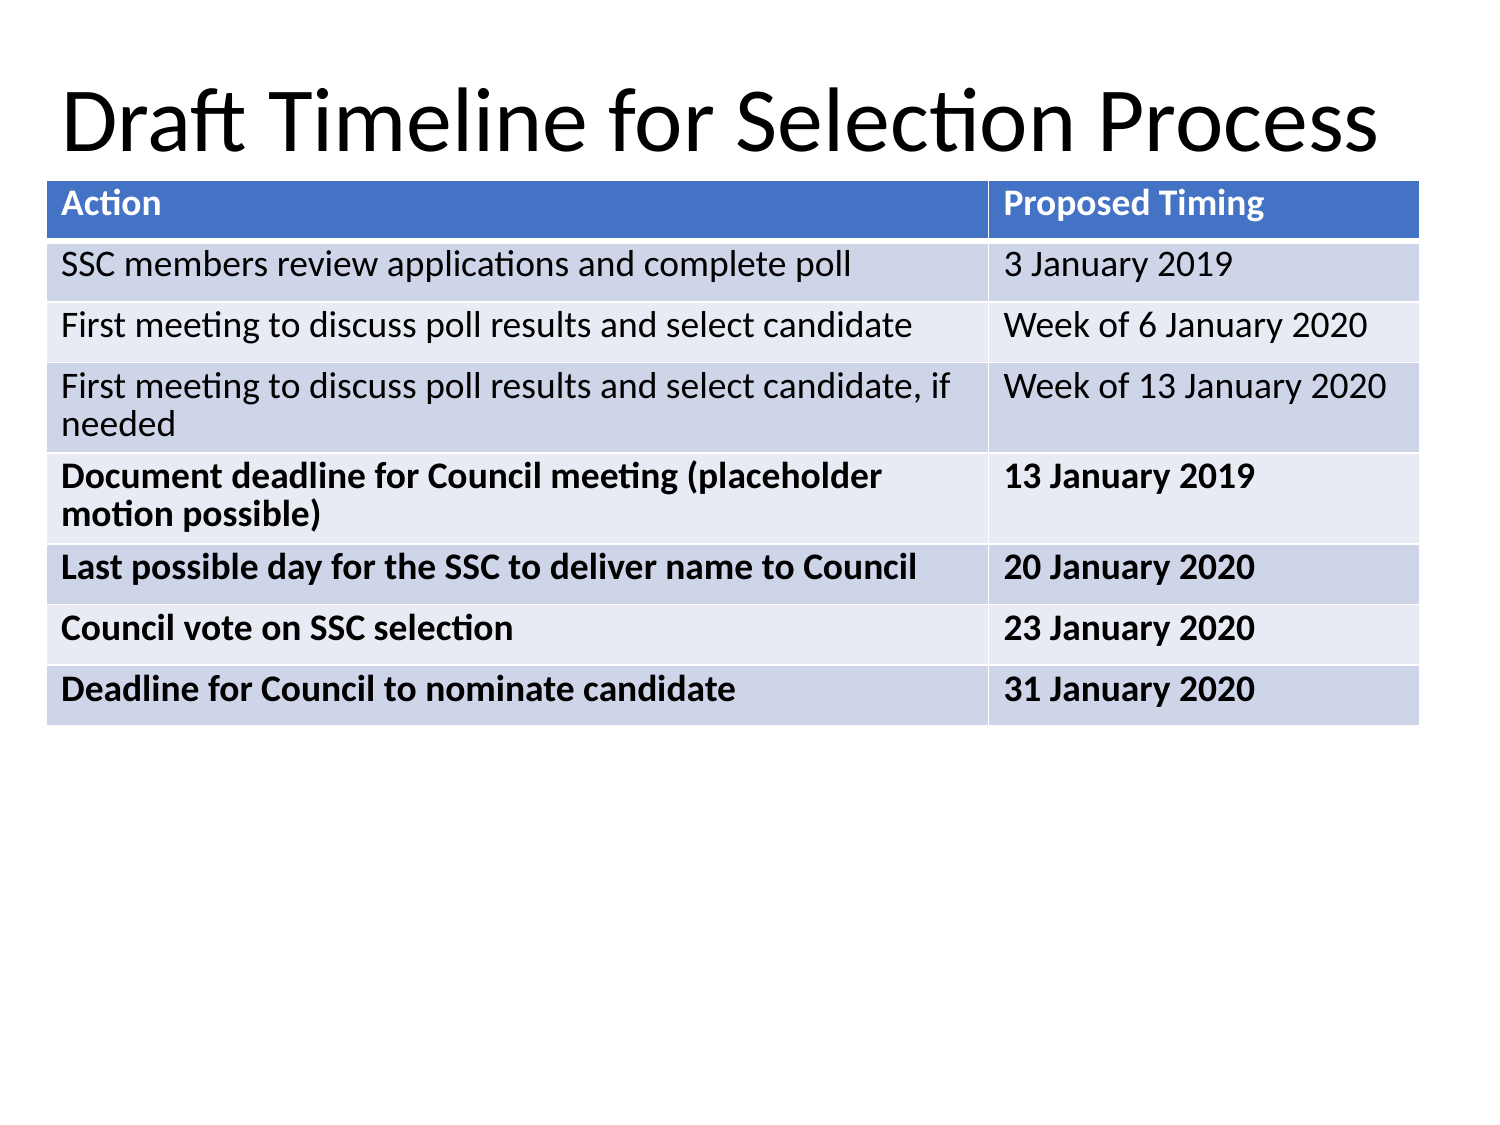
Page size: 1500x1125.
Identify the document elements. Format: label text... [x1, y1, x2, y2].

table_cell 31 January 2020 [989, 666, 1419, 725]
table_cell SSC members review applications and complete poll [47, 244, 988, 301]
table_cell Council vote on SSC selection [47, 605, 988, 664]
table_cell First meeting to discuss poll results and select candidate, if needed [47, 363, 988, 452]
table_cell 23 January 2020 [989, 605, 1419, 664]
table_cell Last possible day for the SSC to deliver name to Council [47, 545, 988, 604]
table_header Action [47, 181, 988, 238]
table_header Proposed Timing [989, 181, 1419, 238]
title Draft Timeline for Selection Process [46, 13, 1454, 231]
table_cell 20 January 2020 [989, 545, 1419, 604]
table_cell 3 January 2019 [989, 244, 1419, 301]
table_cell Week of 13 January 2020 [989, 363, 1419, 452]
table_cell 13 January 2019 [989, 454, 1419, 543]
table_cell Week of 6 January 2020 [989, 303, 1419, 362]
table_cell Deadline for Council to nominate candidate [47, 666, 988, 725]
table_cell First meeting to discuss poll results and select candidate [47, 303, 988, 362]
table_cell Document deadline for Council meeting (placeholder motion possible) [47, 454, 988, 543]
